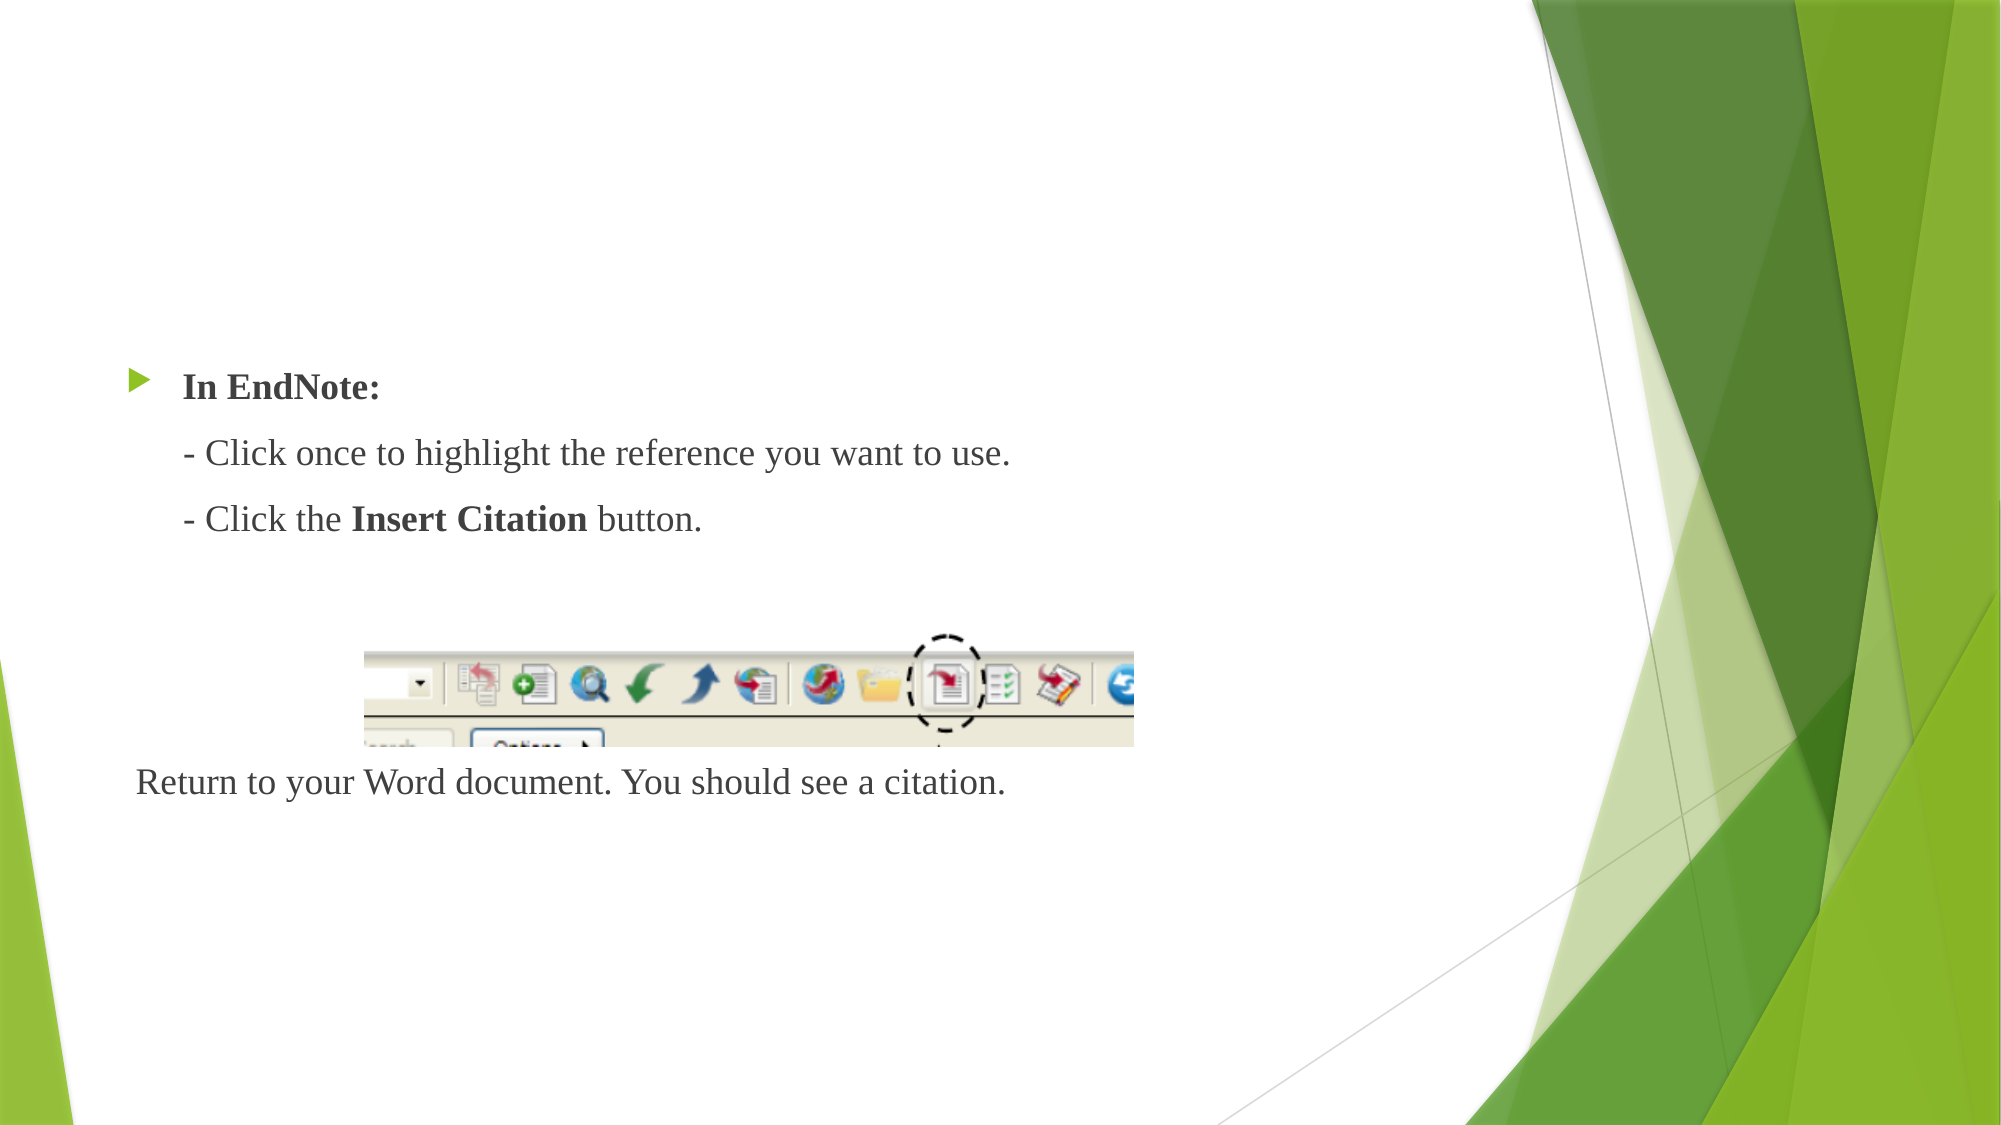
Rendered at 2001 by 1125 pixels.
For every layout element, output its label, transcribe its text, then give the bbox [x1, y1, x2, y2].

picture [363, 616, 1134, 748]
list In EndNote: - Click once to highlight the reference you want to use. - Click the Insert Citation button. Return to your Word document. You should see a citation. [111, 354, 1522, 992]
